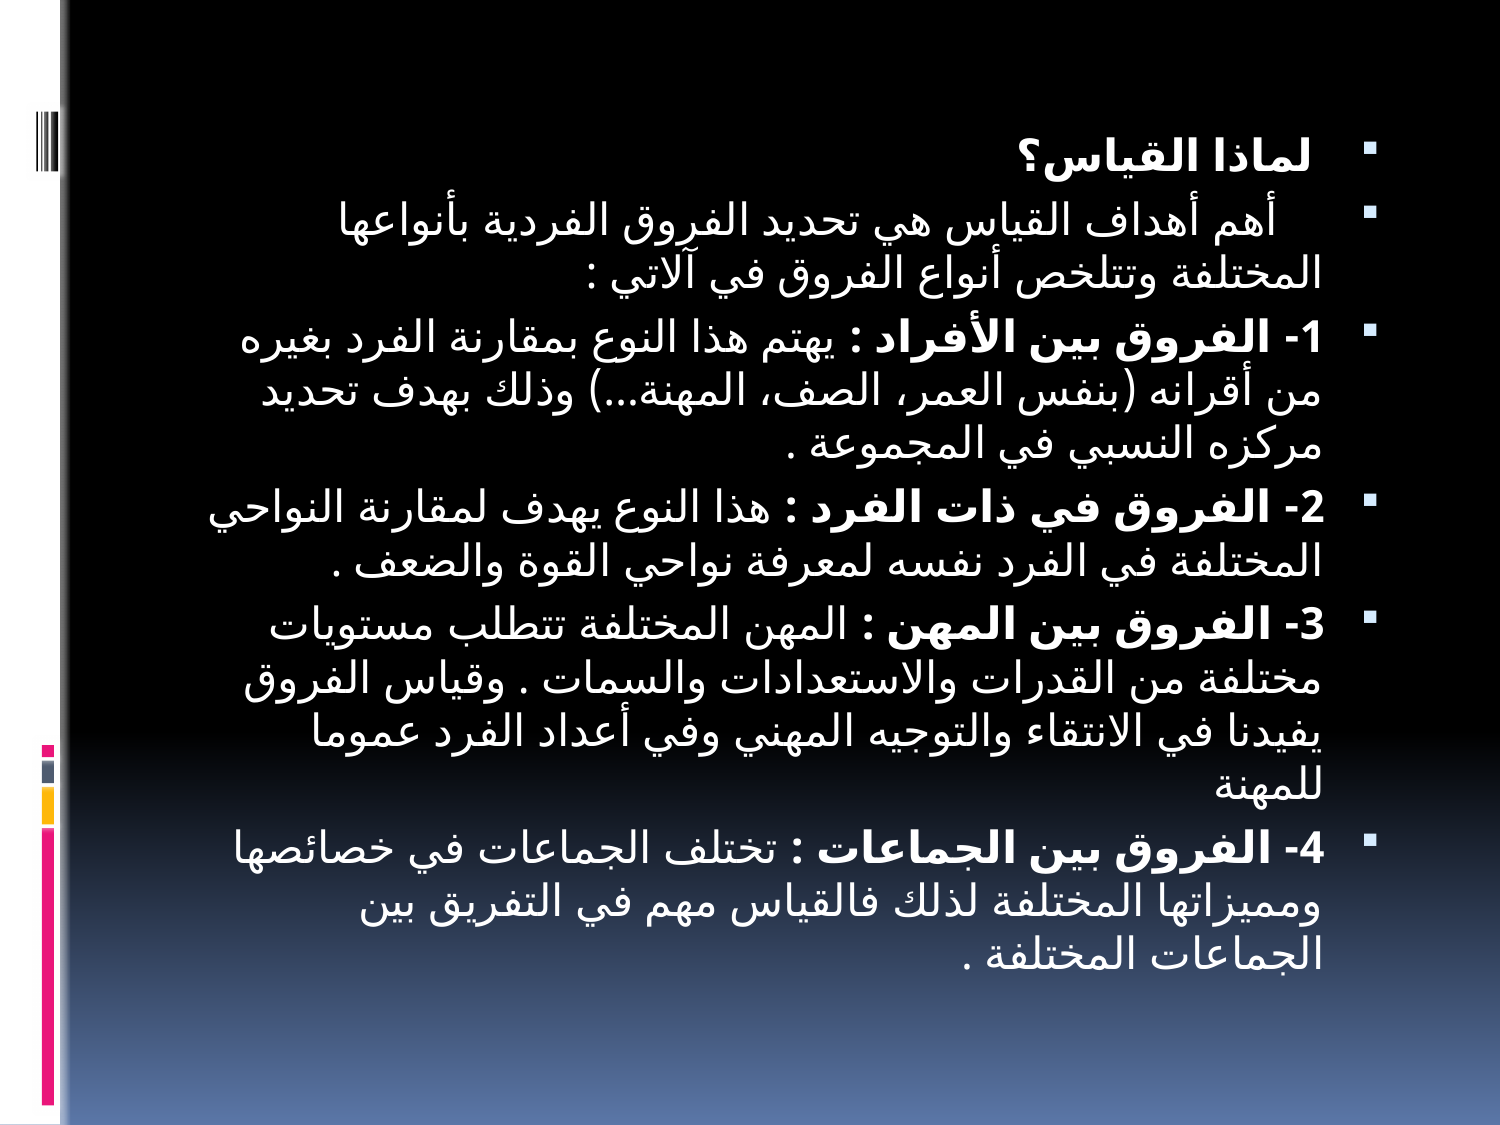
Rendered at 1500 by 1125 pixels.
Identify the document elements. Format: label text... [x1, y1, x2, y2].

list لماذا القياس؟ أهم أهداف القياس هي تحديد الفروق الفردية بأنواعها المختلفة وتتلخص أنواع الفروق في آلاتي : 1- الفروق بين الأفراد : يهتم هذا النوع بمقارنة الفرد بغيره من أقرانه (بنفس العمر، الصف، المهنة…) وذلك بهدف تحديد مركزه النسبي في المجموعة . 2- الفروق في ذات الفرد : هذا النوع يهدف لمقارنة النواحي المختلفة في الفرد نفسه لمعرفة نواحي القوة والضعف . 3- الفروق بين المهن : المهن المختلفة تتطلب مستويات مختلفة من القدرات والاستعدادات والسمات . وقياس الفروق يفيدنا في الانتقاء والتوجيه المهني وفي أعداد الفرد عموما للمهنة 4- الفروق بين الجماعات : تختلف الجماعات في خصائصها ومميزاتها المختلفة لذلك فالقياس مهم في التفريق بين الجماعات المختلفة . [187, 120, 1400, 1013]
